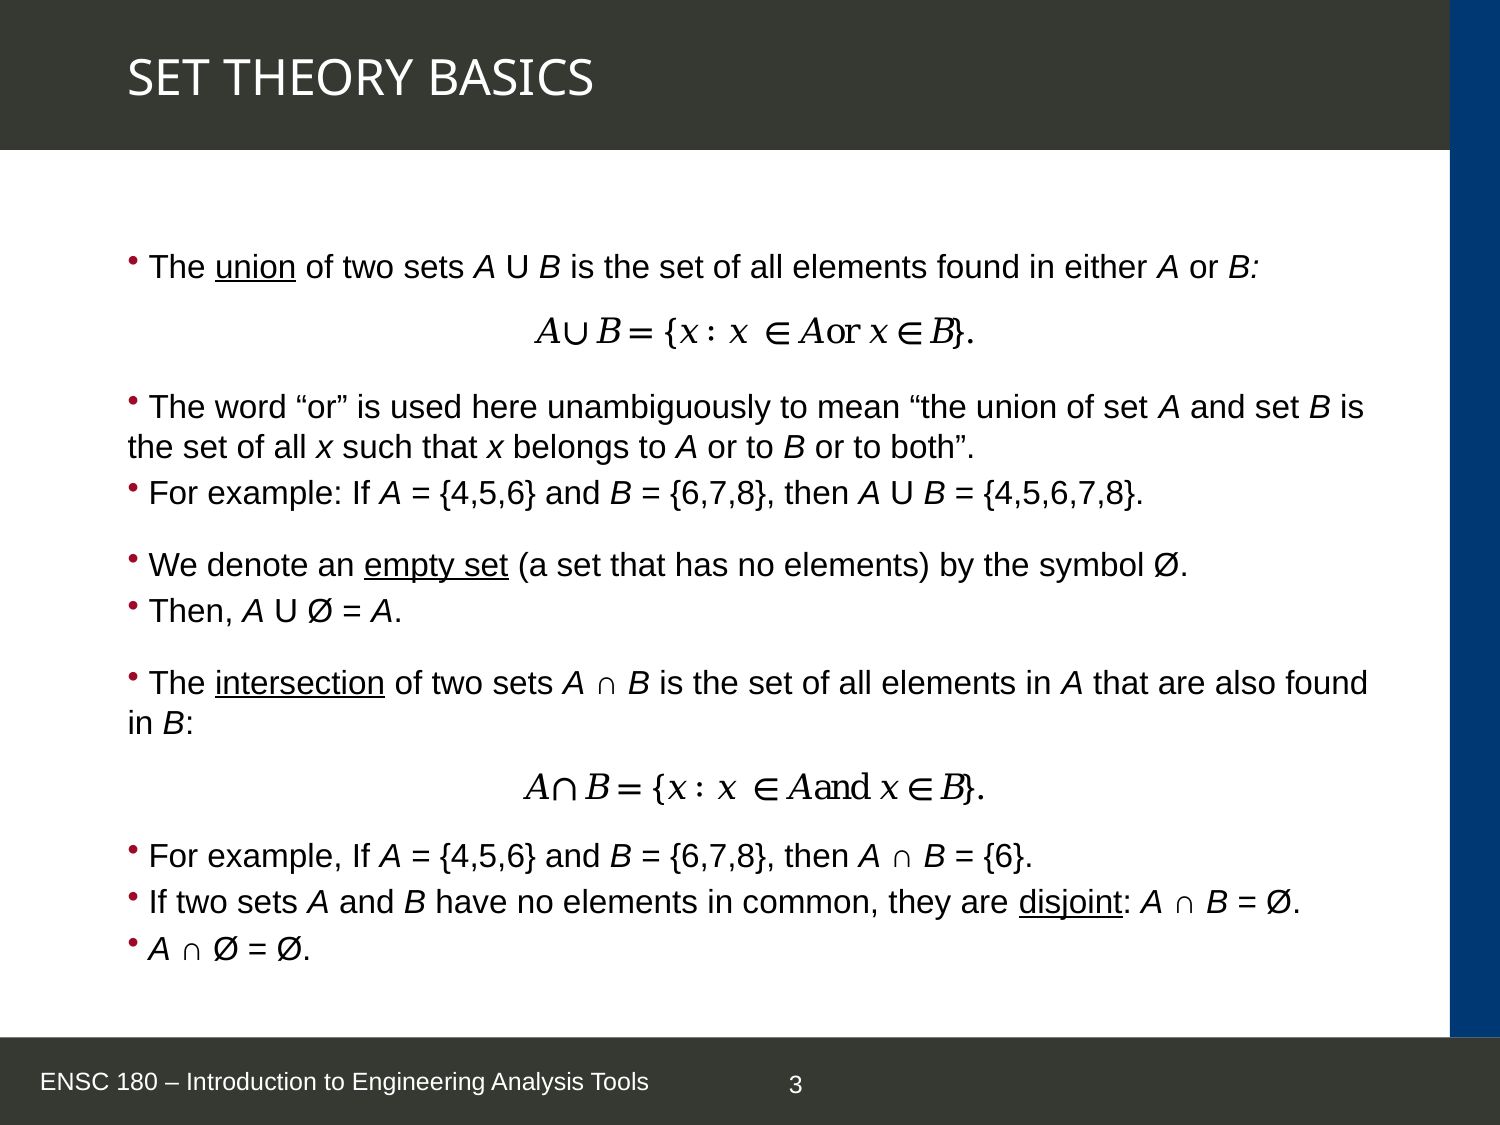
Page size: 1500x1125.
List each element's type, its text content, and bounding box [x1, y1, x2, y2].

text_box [468, 766, 1024, 845]
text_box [467, 310, 1026, 390]
list The union of two sets A U B is the set of all elements found in either A or B: The word “or” is used here unambiguously to mean “the union of set A and set B is the set of all x such that x belongs to A or to B or to both”. For example: If A = {4,5,6} and B = {6,7,8}, then A U B = {4,5,6,7,8}. We denote an empty set (a set that has no elements) by the symbol Ø. Then, A U Ø = A. The intersection of two sets A ∩ B is the set of all elements in A that are also found in B: For example, If A = {4,5,6} and B = {6,7,8}, then A ∩ B = {6}. If two sets A and B have no elements in common, they are disjoint: A ∩ B = Ø. A ∩ Ø = Ø. [112, 237, 1388, 1029]
title SET THEORY BASICS [112, 37, 1450, 138]
footer ENSC 180 – Introduction to Engineering Analysis Tools [24, 1057, 740, 1113]
